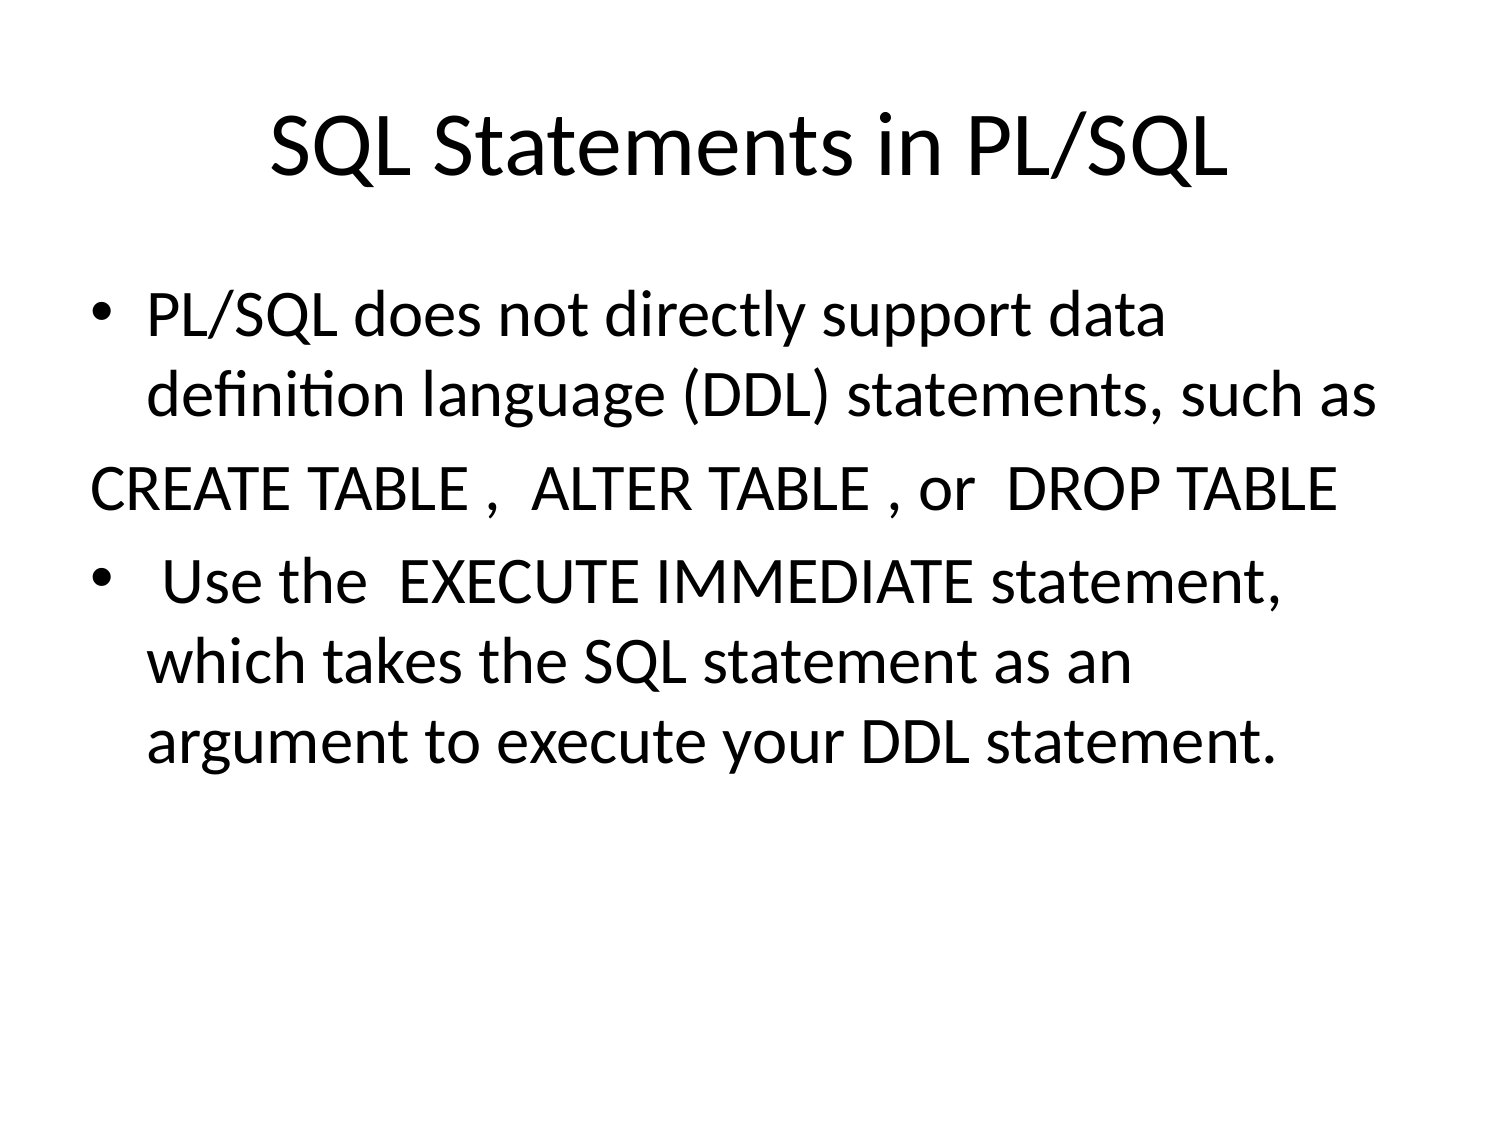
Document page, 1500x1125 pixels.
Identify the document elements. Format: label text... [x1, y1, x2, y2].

title SQL Statements in PL/SQL [75, 45, 1425, 233]
list PL/SQL does not directly support data definition language (DDL) statements, such as CREATE TABLE , ALTER TABLE , or DROP TABLE Use the EXECUTE IMMEDIATE statement, which takes the SQL statement as an argument to execute your DDL statement. [75, 262, 1425, 1005]
